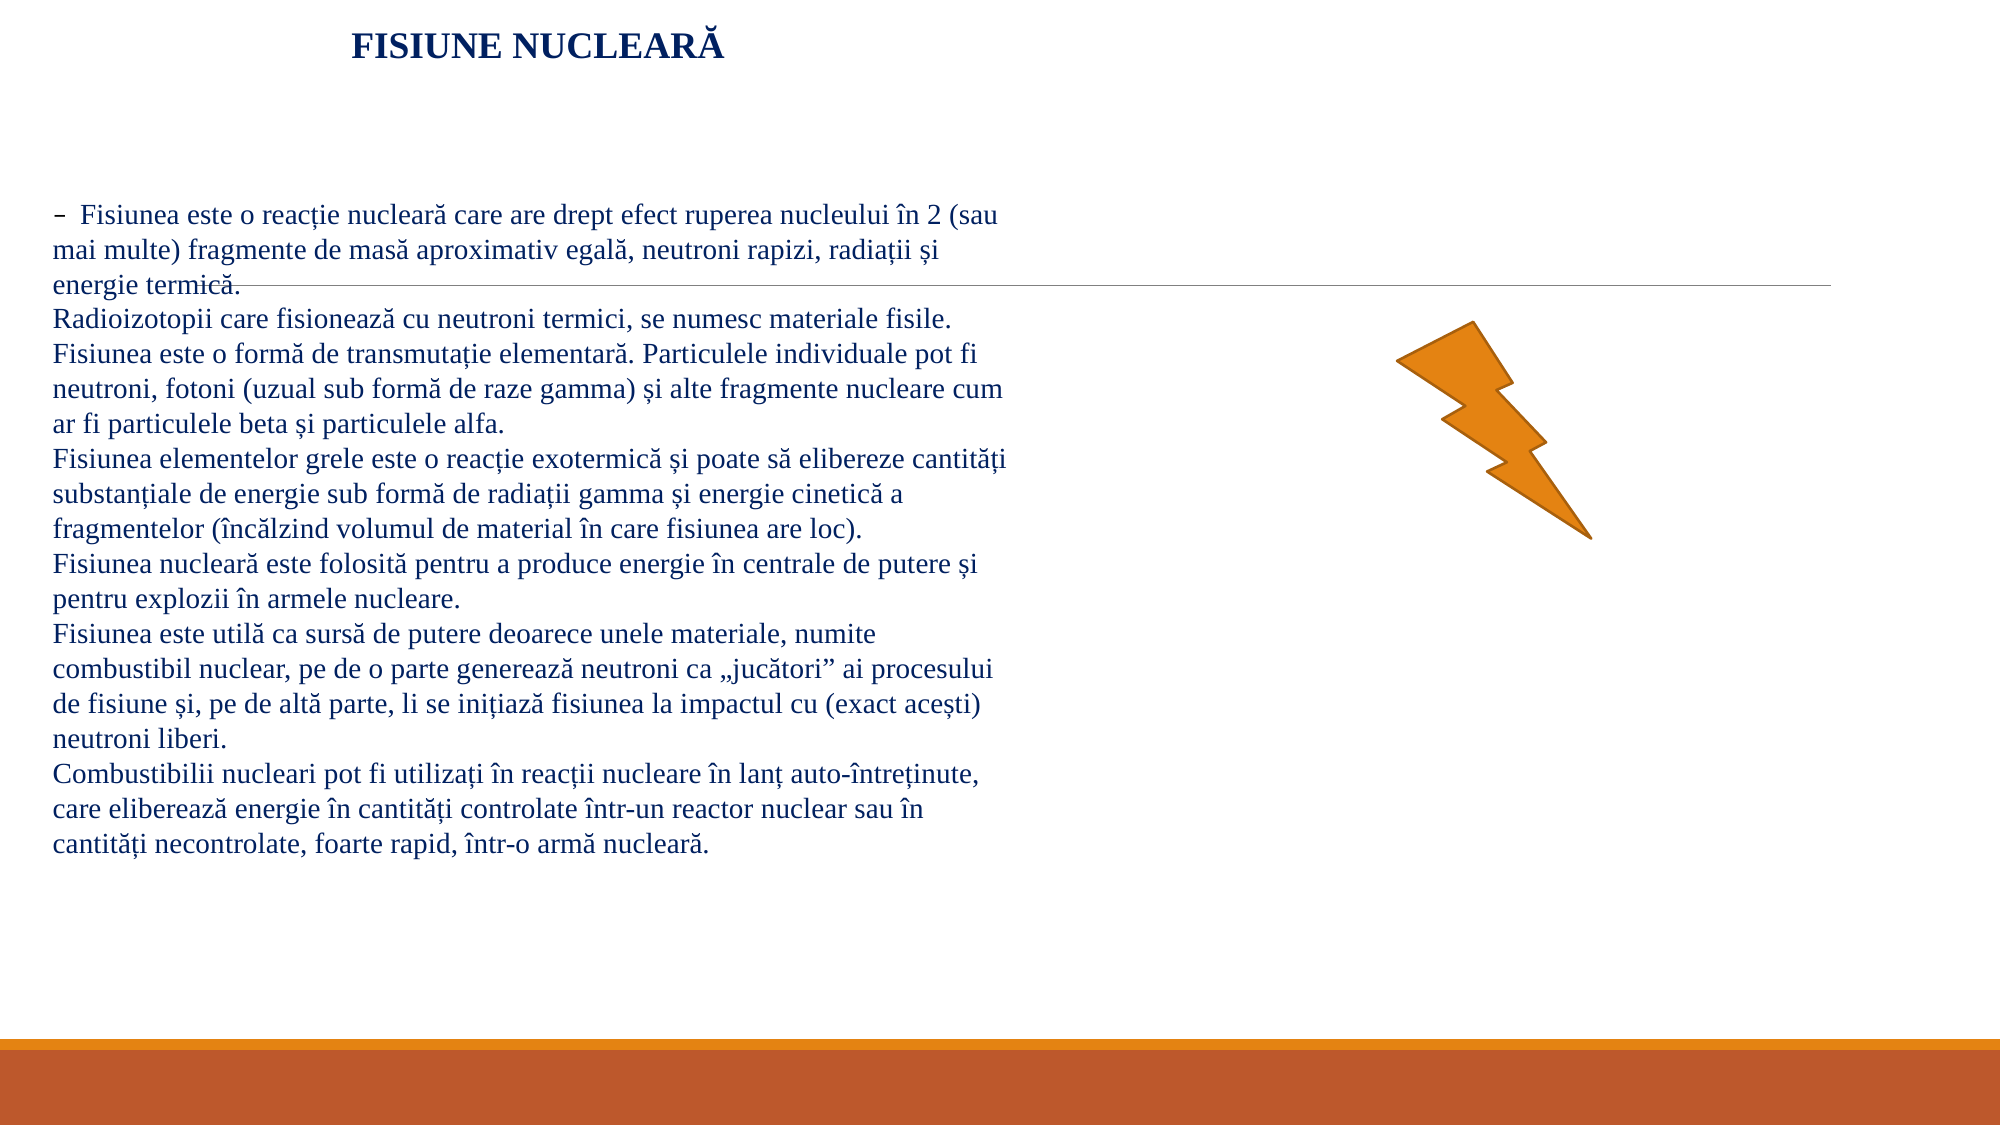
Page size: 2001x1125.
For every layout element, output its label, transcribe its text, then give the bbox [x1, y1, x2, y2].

text_box – Fisiunea este o reacție nucleară care are drept efect ruperea nucleului în 2 (sau mai multe) fragmente de masă aproximativ egală, neutroni rapizi, radiații și energie termică. Radioizotopii care fisionează cu neutroni termici, se numesc materiale fisile. Fisiunea este o formă de transmutație elementară. Particulele individuale pot fi neutroni, fotoni (uzual sub formă de raze gamma) și alte fragmente nucleare cum ar fi particulele beta și particulele alfa. Fisiunea elementelor grele este o reacție exotermică și poate să elibereze cantități substanțiale de energie sub formă de radiații gamma și energie cinetică a fragmentelor (încălzind volumul de material în care fisiunea are loc). Fisiunea nucleară este folosită pentru a produce energie în centrale de putere și pentru explozii în armele nucleare. Fisiunea este utilă ca sursă de putere deoarece unele materiale, numite combustibil nuclear, pe de o parte generează neutroni ca „jucători” ai procesului de fisiune și, pe de altă parte, li se inițiază fisiunea la impactul cu (exact acești) neutroni liberi. Combustibilii nucleari pot fi utilizați în reacții nucleare în lanț auto-întreținute, care eliberează energie în cantități controlate într-un reactor nuclear sau în cantități necontrolate, foarte rapid, într-o armă nucleară. [37, 187, 1038, 867]
text_box [1395, 320, 1593, 540]
text_box FISIUNE NUCLEARĂ [37, 13, 1038, 74]
